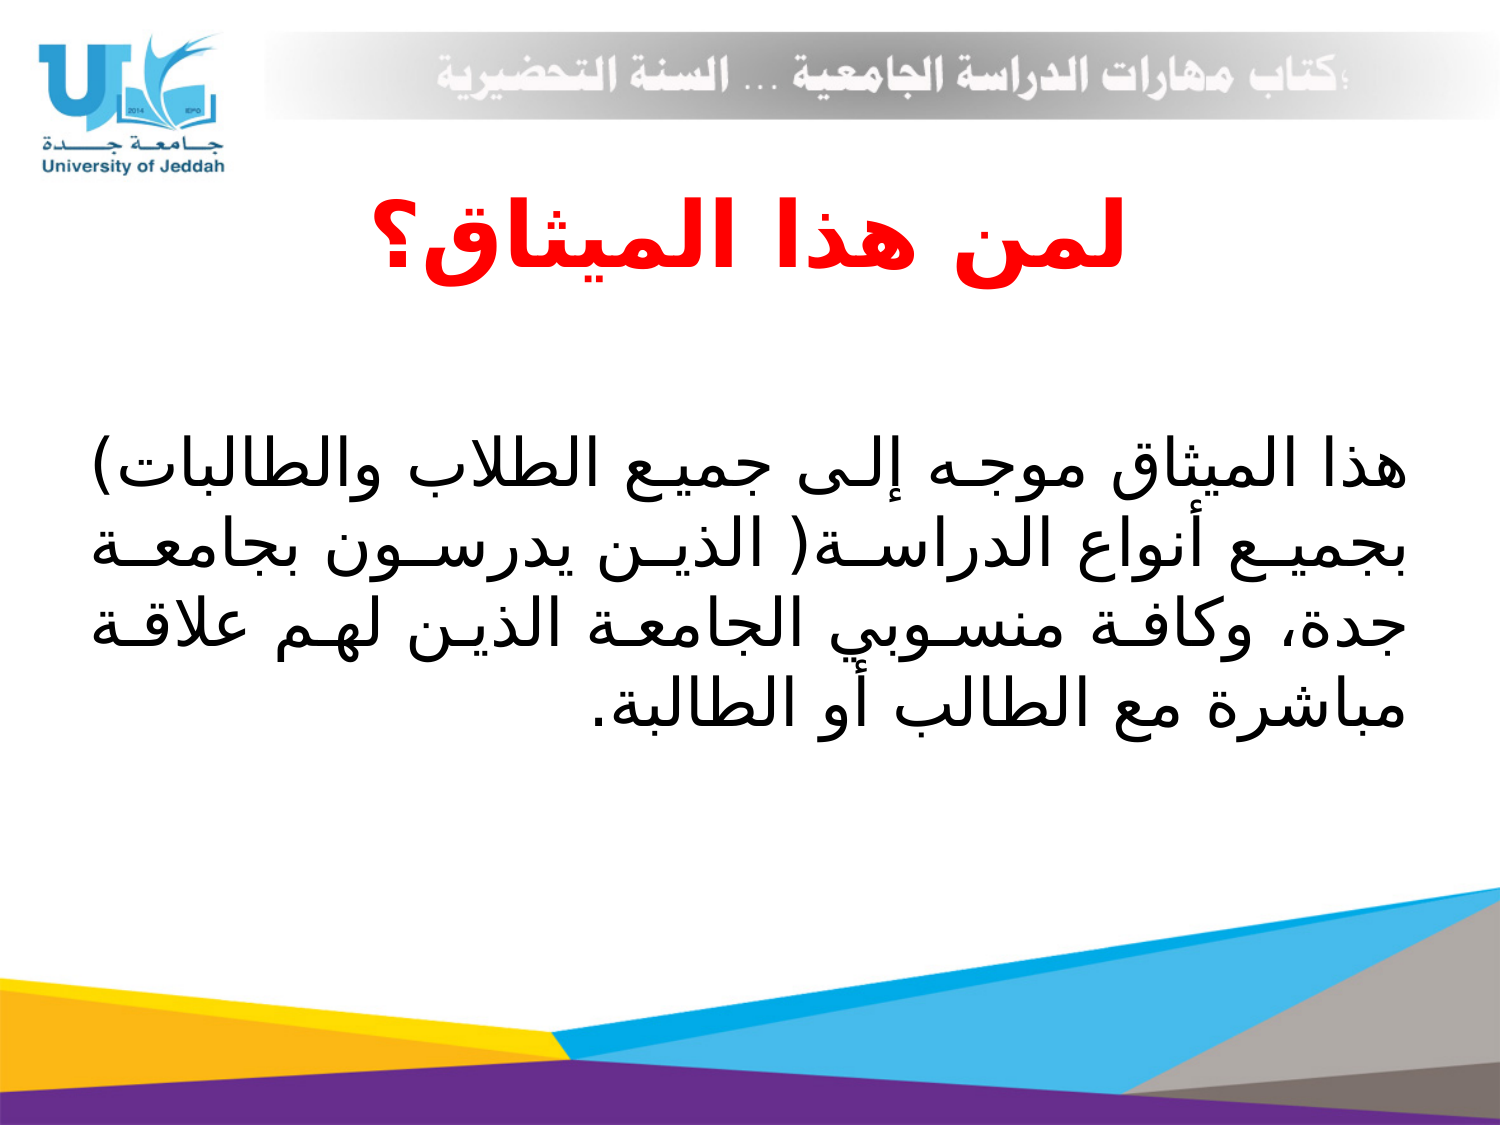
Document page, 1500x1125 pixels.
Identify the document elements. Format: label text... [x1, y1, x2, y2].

picture [0, 0, 1500, 1125]
title لمن هذا الميثاق؟ [75, 137, 1425, 325]
list هذا الميثاق موجه إلى جميع الطلاب والطالبات) بجميع أنواع الدراسة( الذين يدرسون بجامعة جدة، وكافة منسوبي الجامعة الذين لهم علاقة مباشرة مع الطالب أو الطالبة. [75, 412, 1425, 955]
